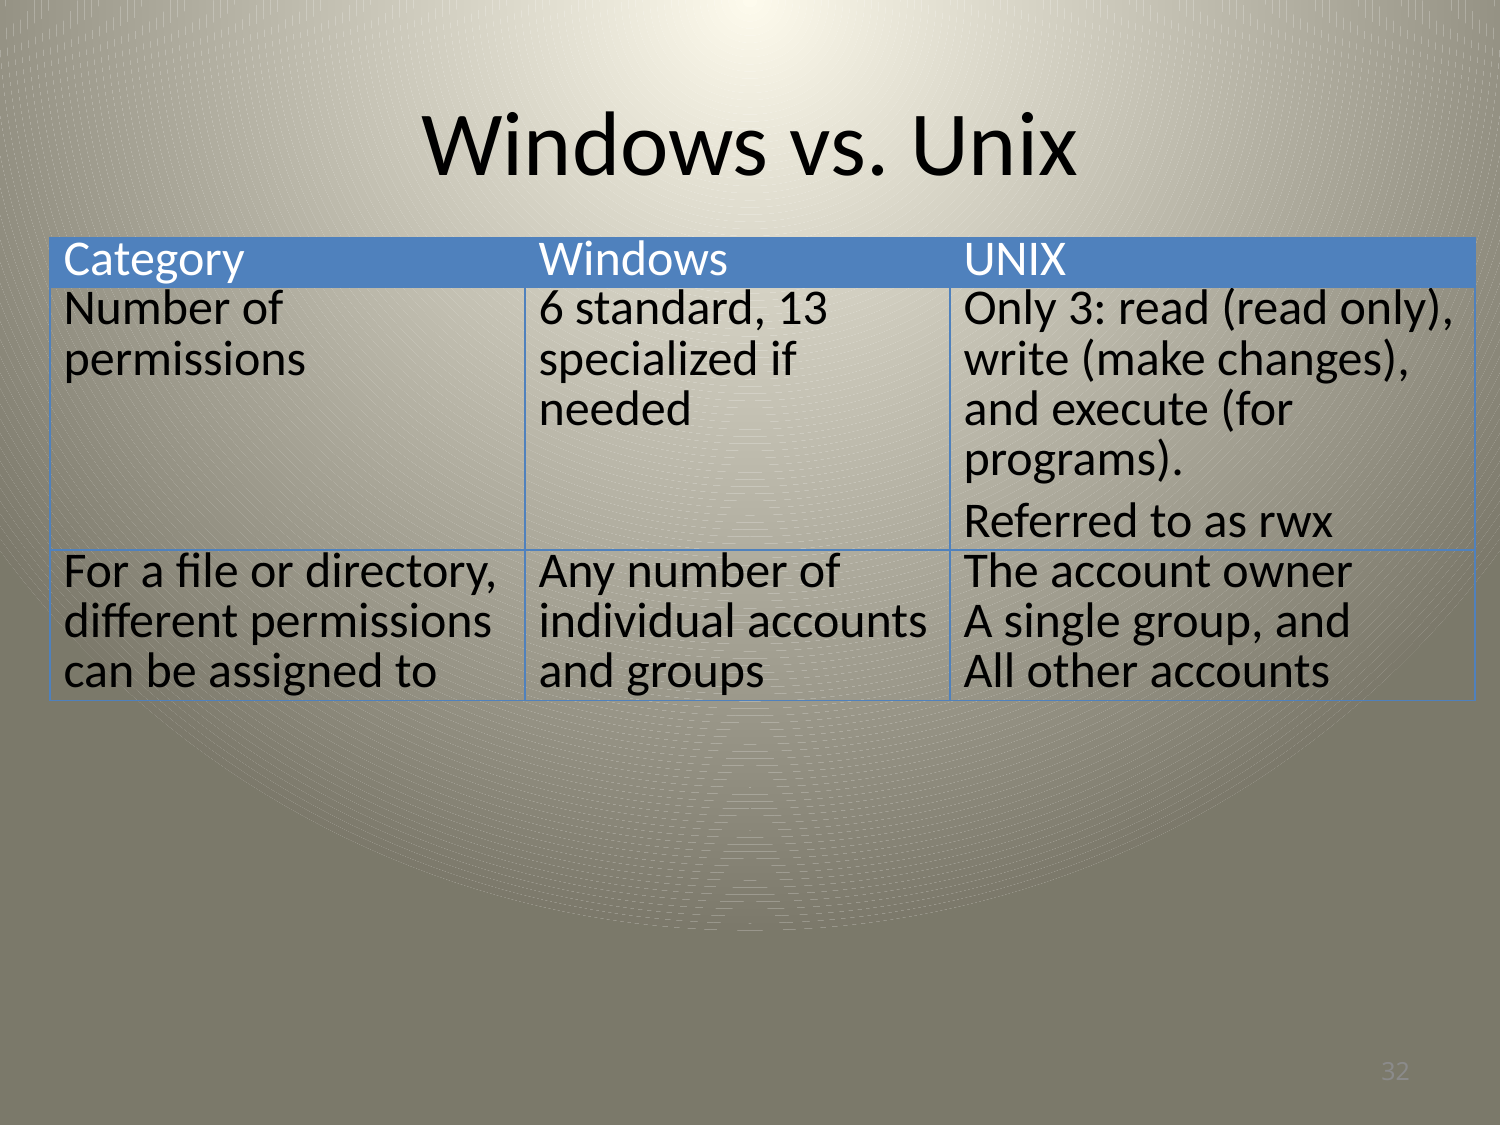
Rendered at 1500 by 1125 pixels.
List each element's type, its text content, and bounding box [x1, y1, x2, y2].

table_cell Number of permissions [51, 288, 524, 549]
table_cell Only 3: read (read only), write (make changes), and execute (for programs). Referred to as rwx [951, 288, 1474, 549]
table_cell Any number of individual accounts and groups [526, 551, 949, 700]
table_header UNIX [951, 238, 1474, 287]
table_cell For a file or directory, different permissions can be assigned to [51, 551, 524, 700]
table_cell The account owner A single group, and All other accounts [951, 551, 1474, 700]
table_header Windows [526, 238, 949, 287]
table_cell 6 standard, 13 specialized if needed [526, 288, 949, 549]
slide_number 32 [1074, 1042, 1425, 1103]
table_header Category [51, 238, 524, 287]
title Windows vs. Unix [75, 45, 1425, 233]
